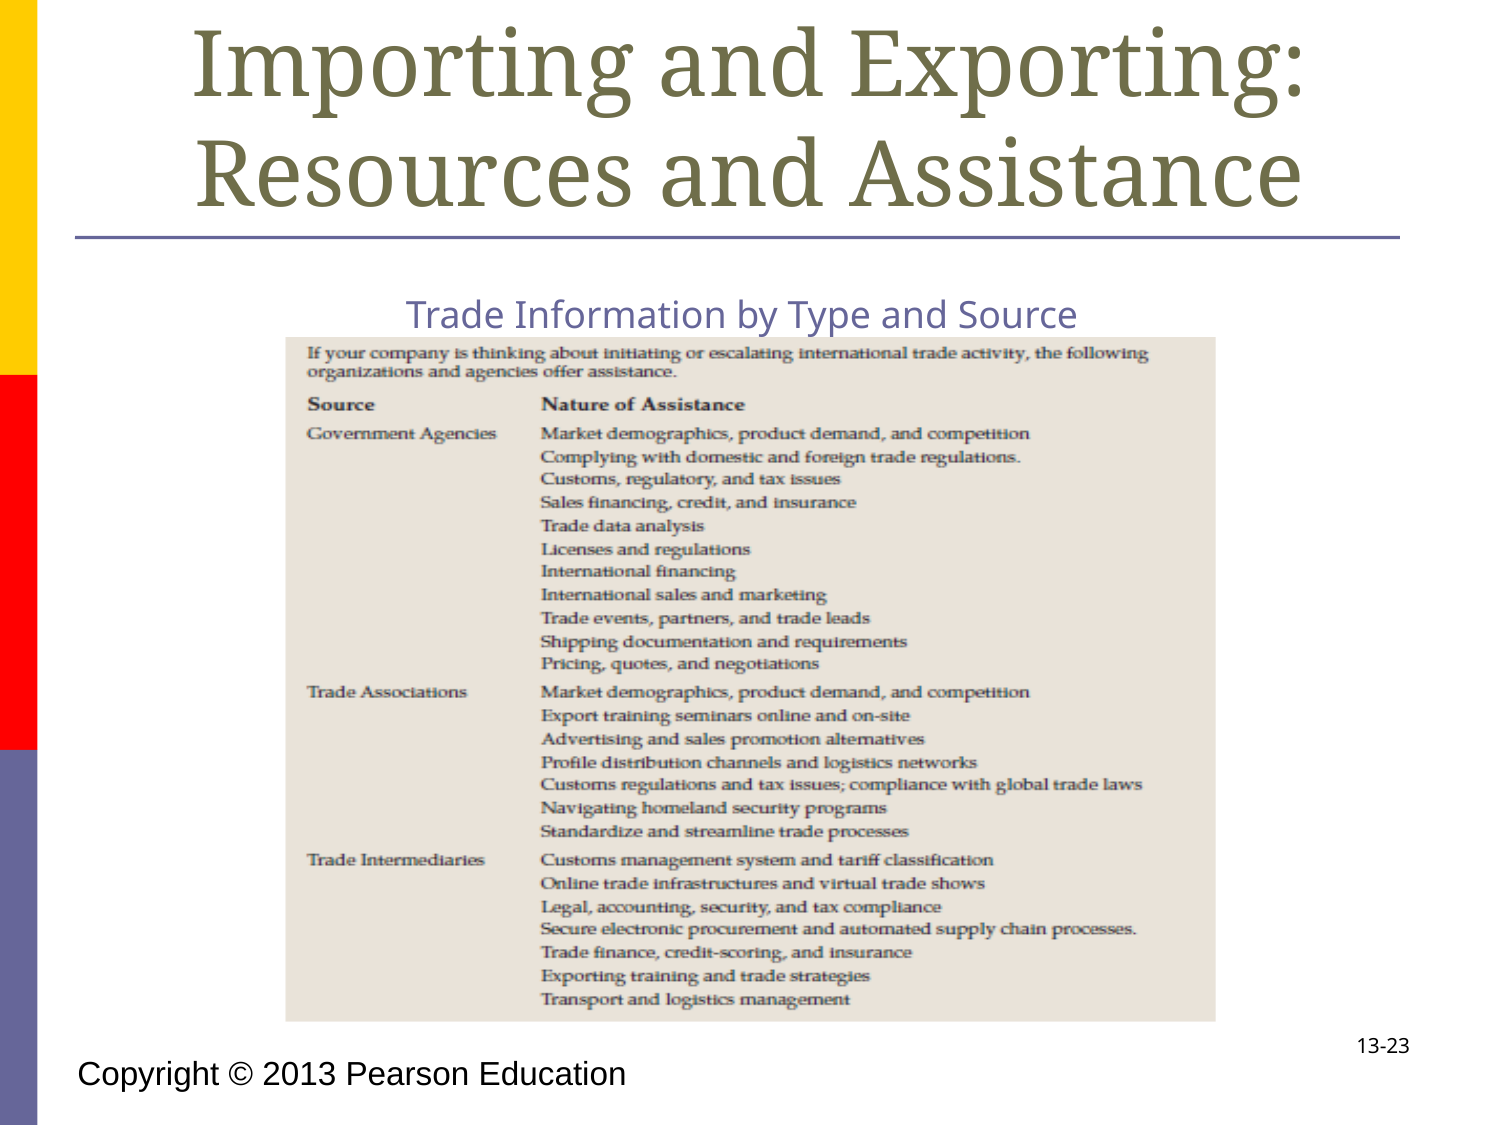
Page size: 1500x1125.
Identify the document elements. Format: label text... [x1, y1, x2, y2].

title Importing and Exporting: Resources and Assistance [75, 45, 1425, 233]
picture [283, 337, 1216, 1026]
list Trade Information by Type and Source [75, 262, 1425, 1006]
slide_number 13-23 [1074, 1025, 1425, 1100]
